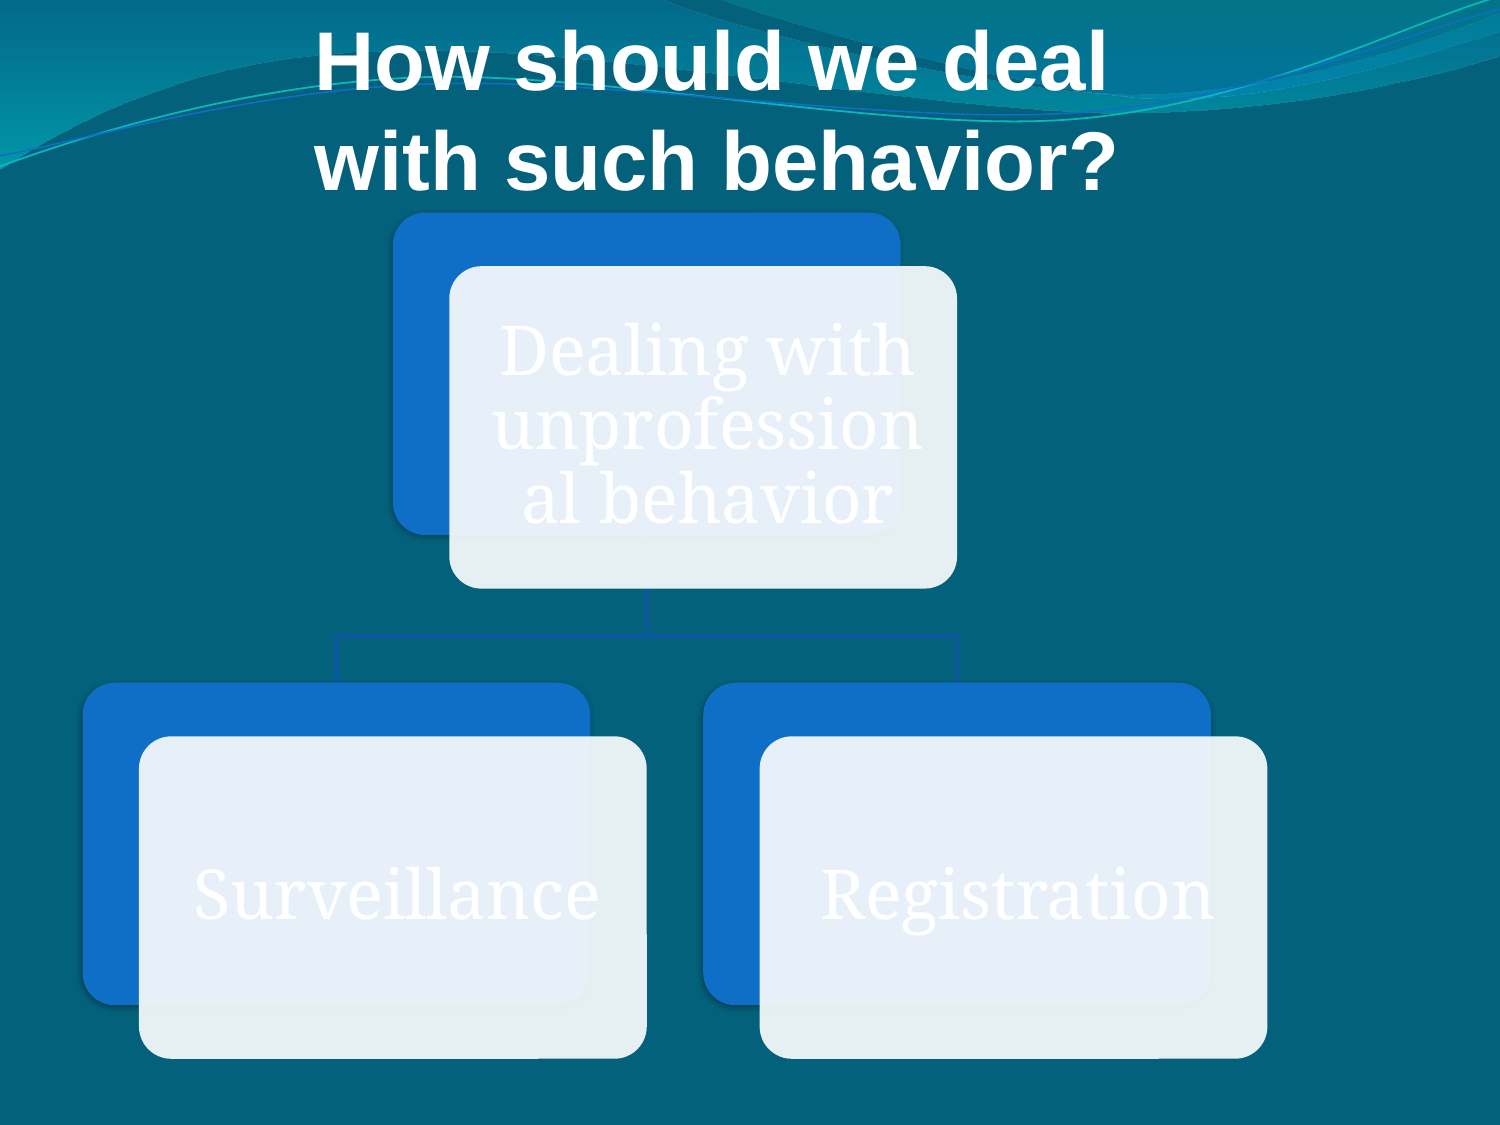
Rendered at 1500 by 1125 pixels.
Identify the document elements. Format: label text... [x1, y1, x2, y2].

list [0, 212, 1351, 1060]
text_box How should we deal with such behavior? [300, 0, 1225, 210]
